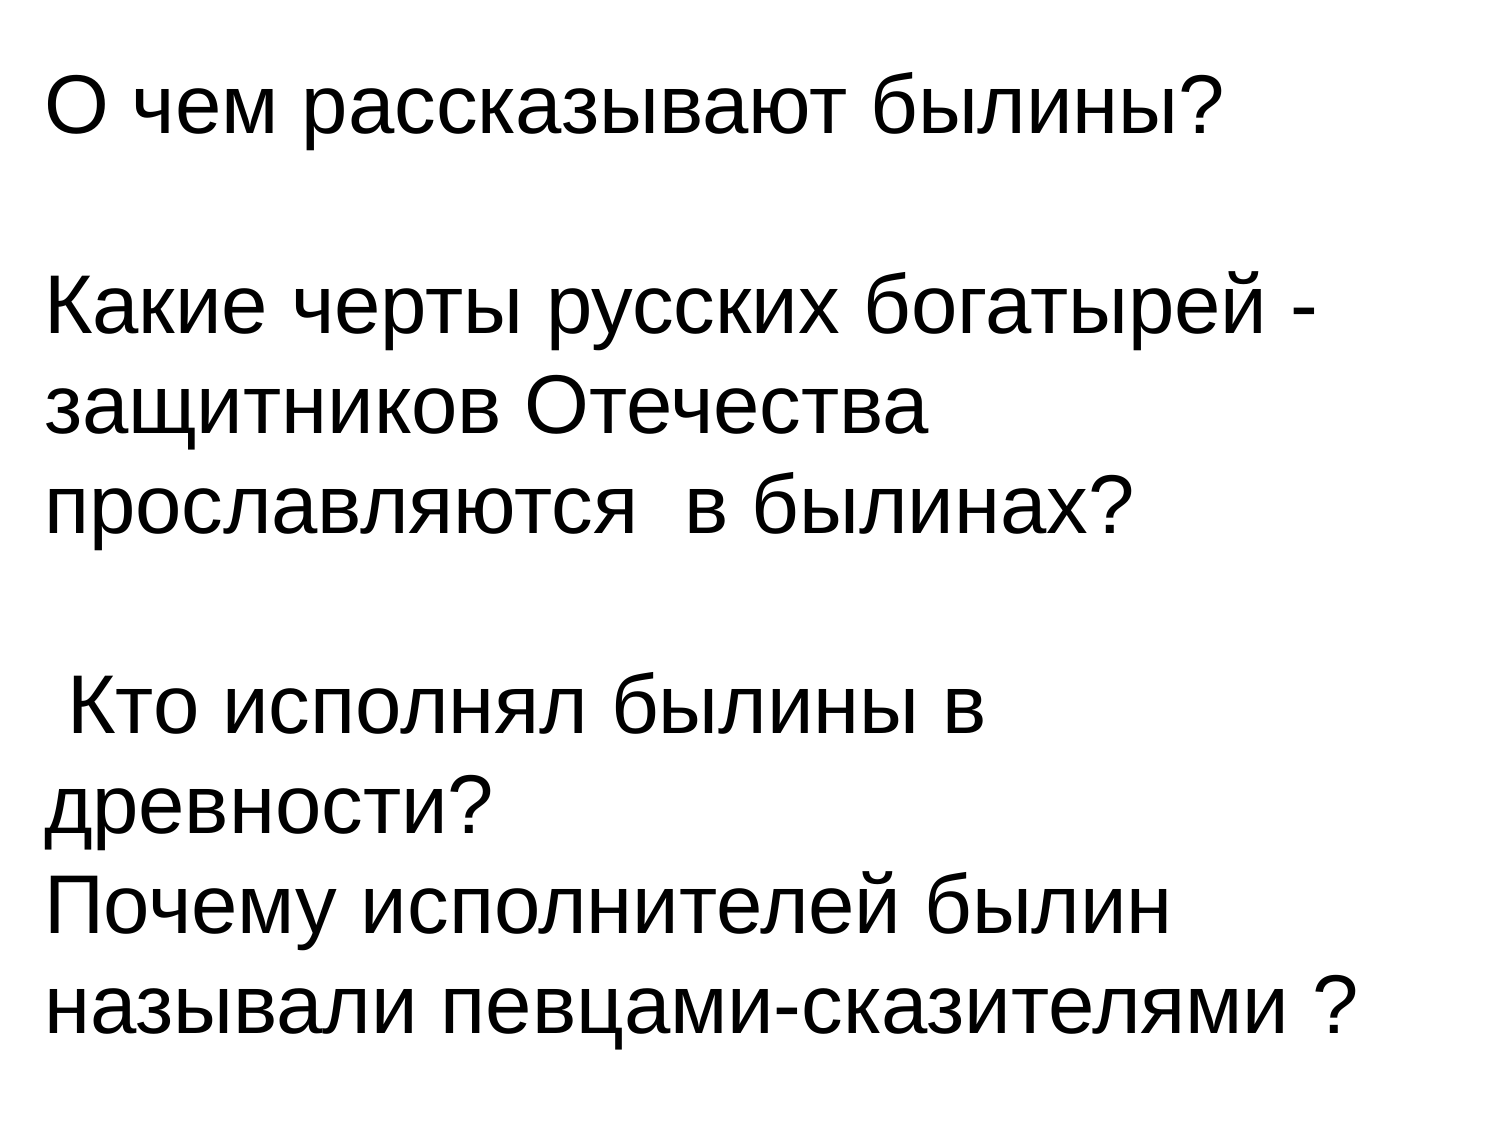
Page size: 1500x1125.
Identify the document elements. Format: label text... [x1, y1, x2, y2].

text_box О чем рассказывают былины? Какие черты русских богатырей - защитников Отечества прославляются в былинах? Кто исполнял былины в древности? Почему исполнителей былин называли певцами-сказителями ? [29, 42, 1471, 1058]
